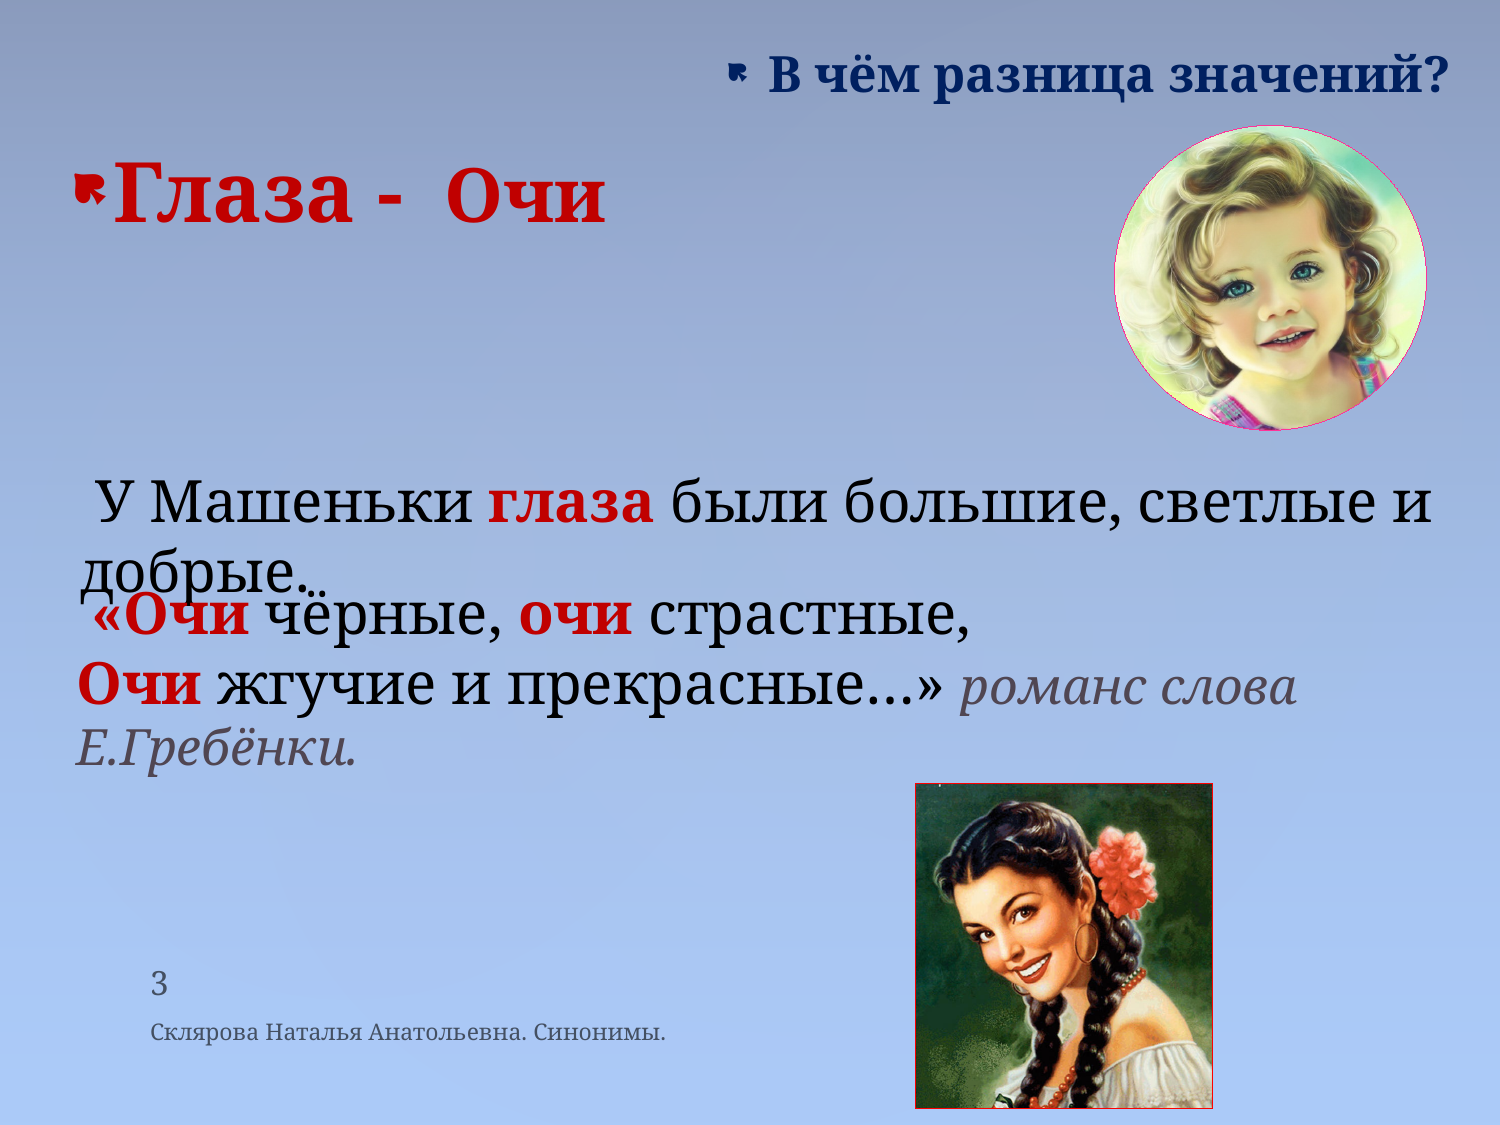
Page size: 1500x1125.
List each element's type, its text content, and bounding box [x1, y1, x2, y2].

slide_number 3 [135, 958, 485, 1009]
picture [1113, 124, 1428, 431]
picture [914, 782, 1214, 1109]
list В чём разница значений? [690, 0, 1484, 232]
list Глаза - Очи [53, 0, 656, 511]
text_box «Очи чёрные, очи страстные, Очи жгучие и прекрасные…» романс слова Е.Гребёнки. [61, 633, 1500, 784]
title У Машеньки глаза были большие, светлые и добрые. [64, 461, 1500, 612]
footer Склярова Наталья Анатольевна. Синонимы. [135, 1009, 885, 1070]
